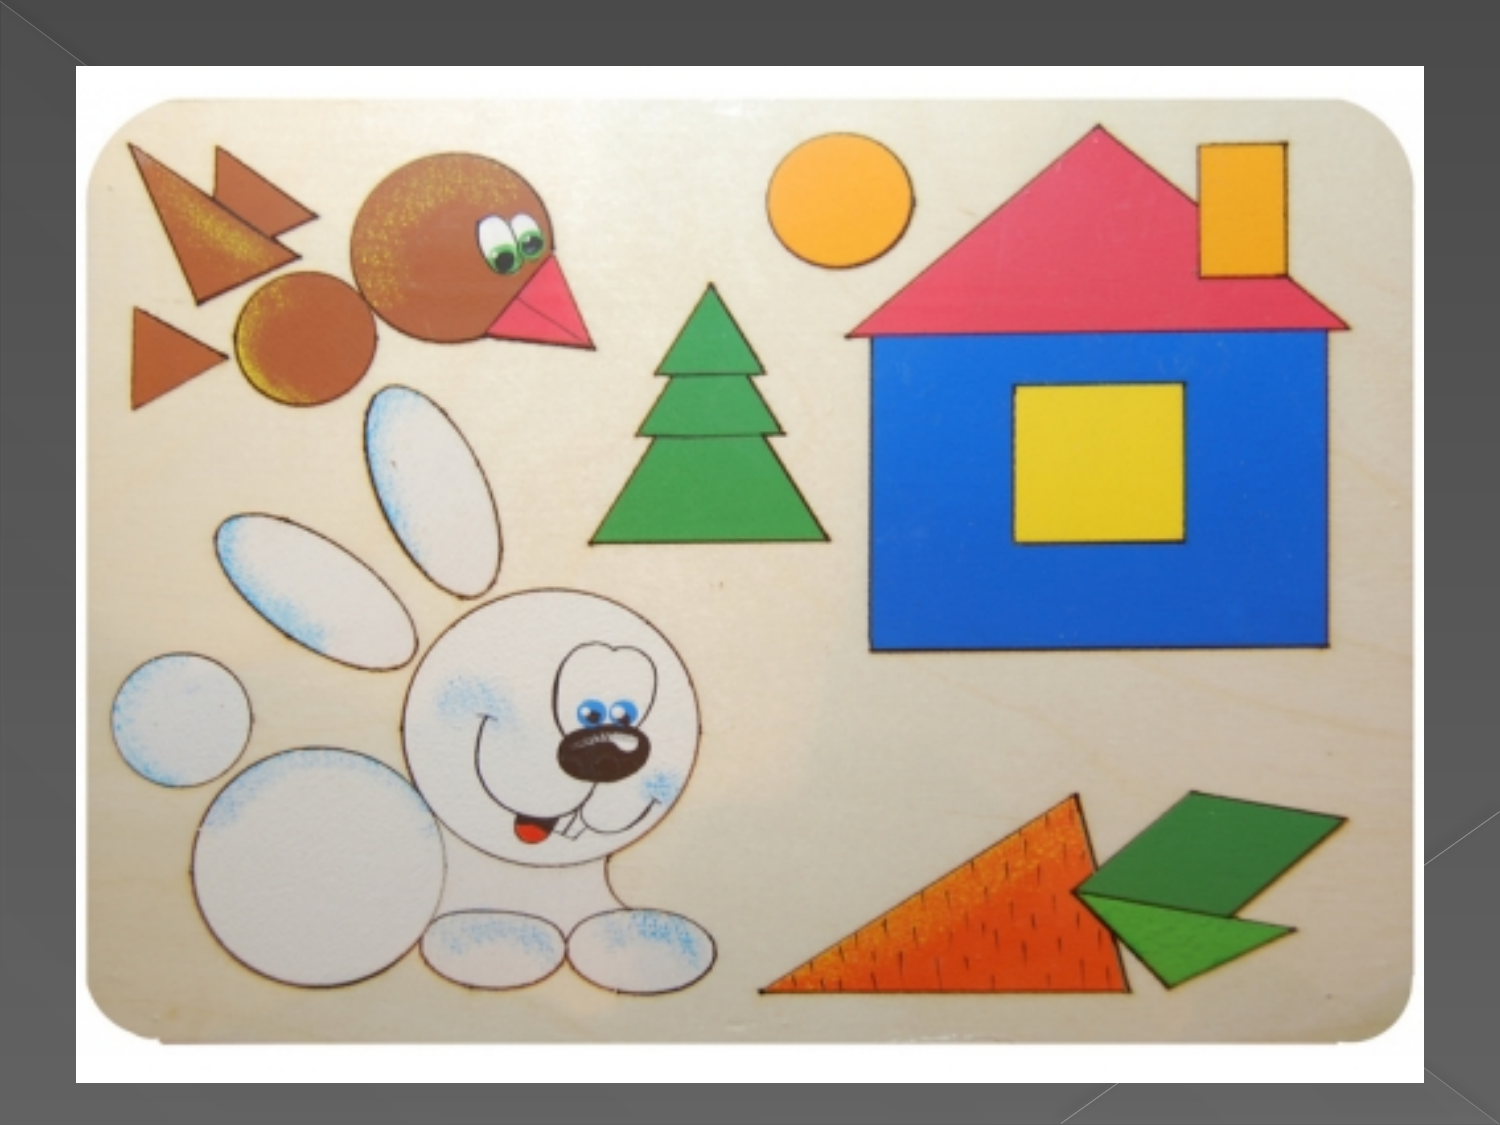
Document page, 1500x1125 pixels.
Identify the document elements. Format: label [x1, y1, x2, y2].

list [76, 66, 1424, 1083]
